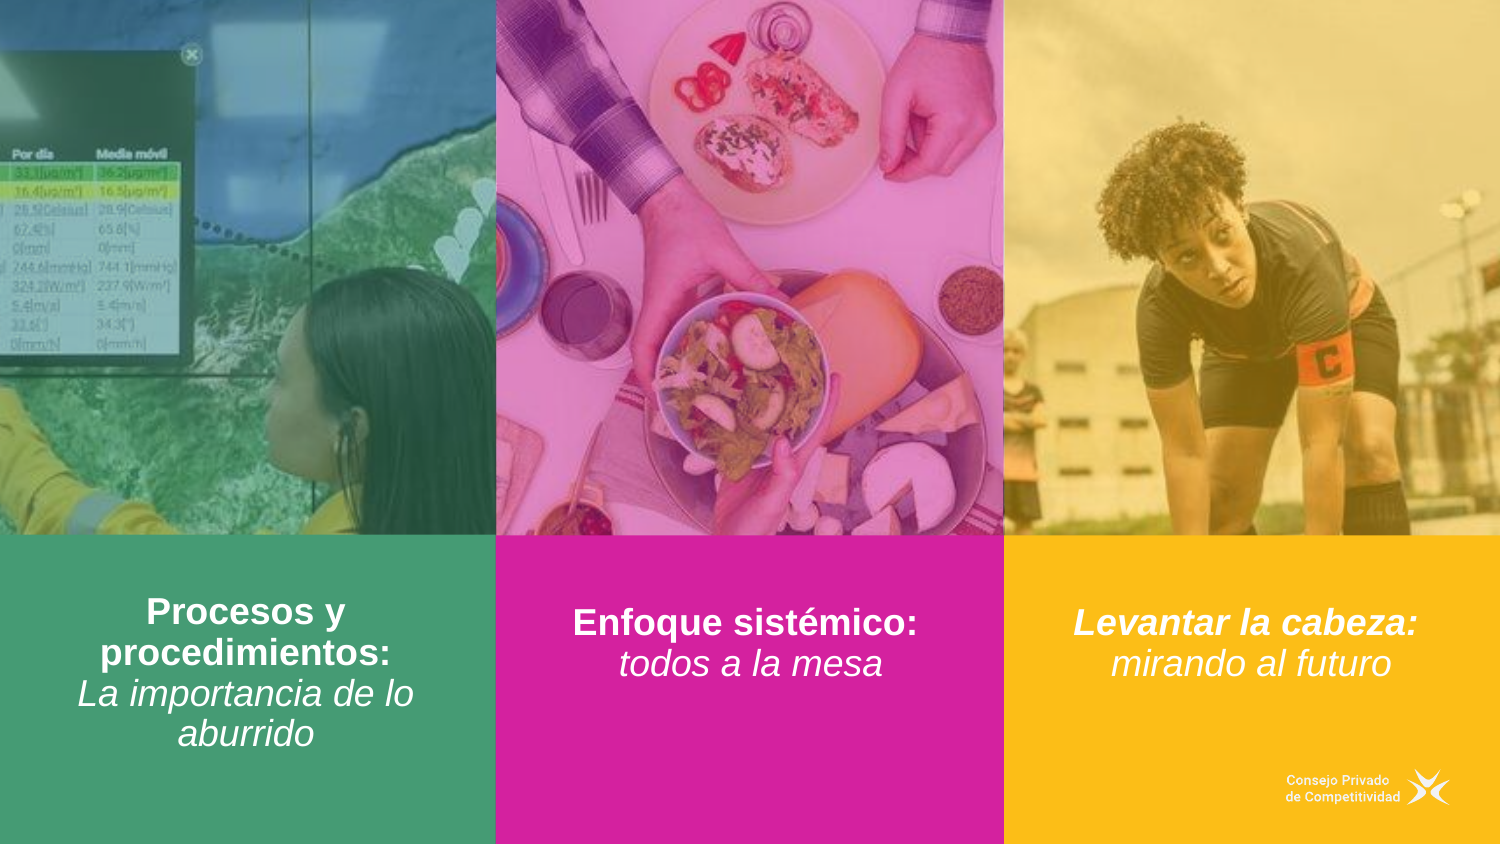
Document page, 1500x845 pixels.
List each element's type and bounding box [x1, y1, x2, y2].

picture [0, 0, 1500, 844]
text_box [1285, 768, 1451, 806]
